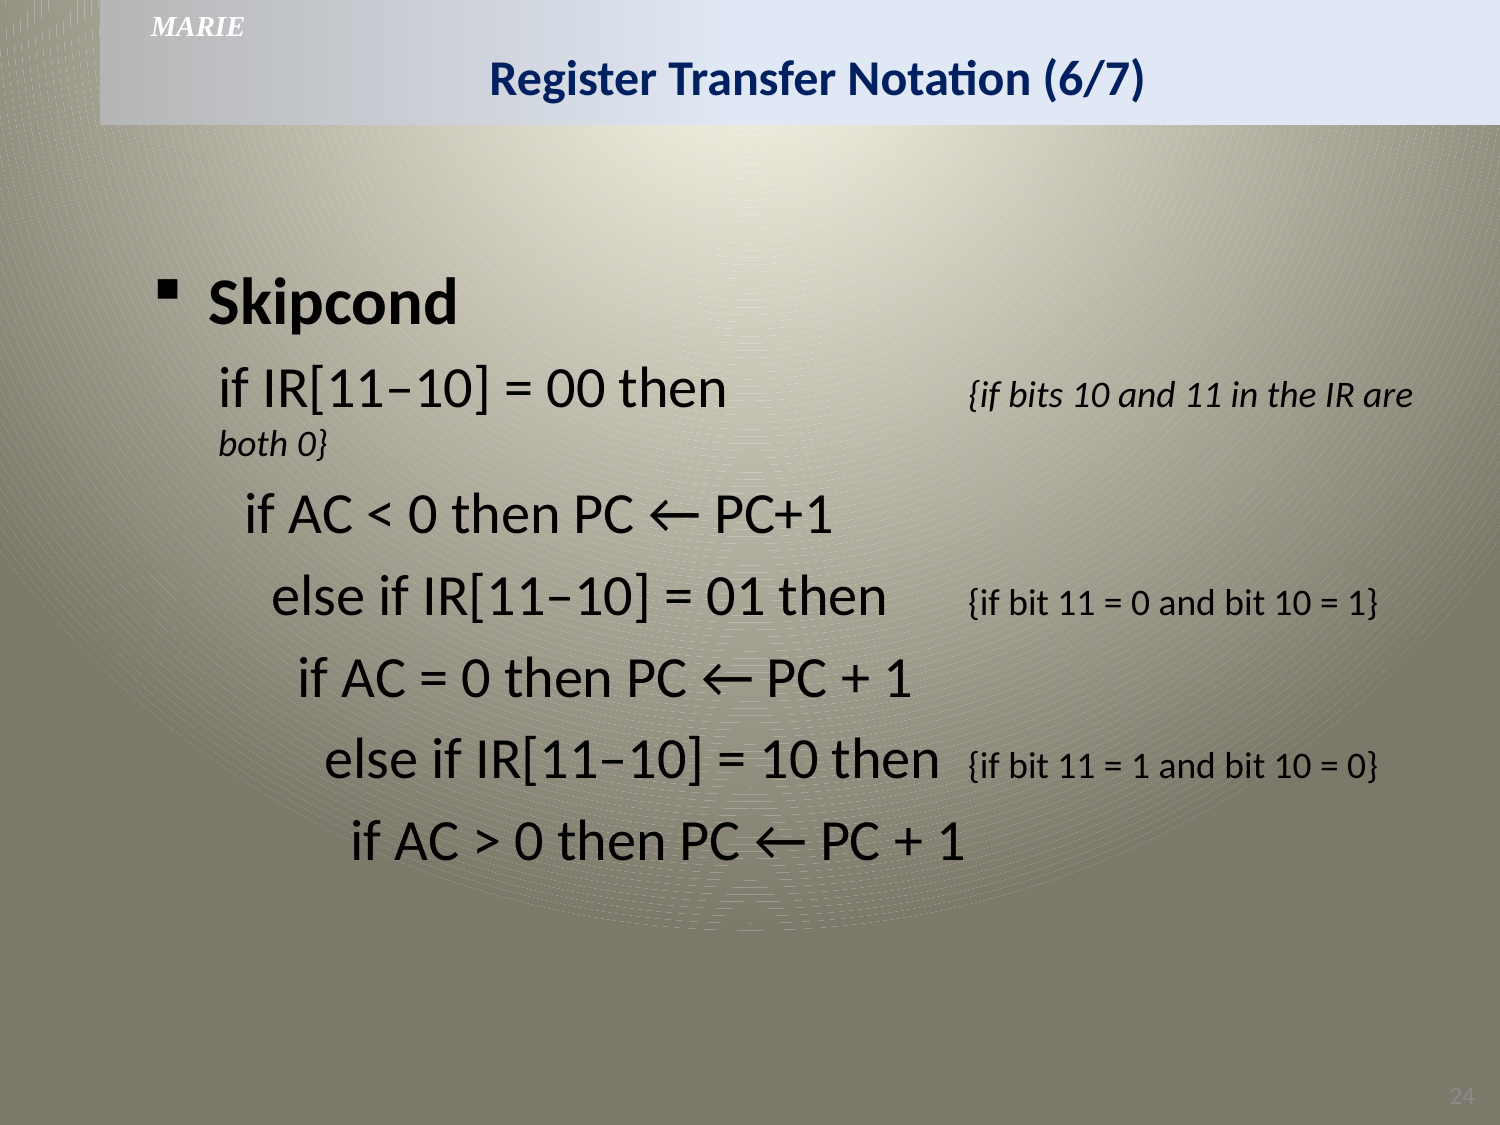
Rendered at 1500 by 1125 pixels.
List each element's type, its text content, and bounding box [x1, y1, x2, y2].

title Register Transfer Notation (6/7) [135, 37, 1500, 113]
list Skipcond if IR[11–10] = 00 then {if bits 10 and 11 in the IR are both 0} if AC < 0 then PC ← PC+1 else if IR[11–10] = 01 then {if bit 11 = 0 and bit 10 = 1} if AC = 0 then PC ← PC + 1 else if IR[11–10] = 10 then {if bit 11 = 1 and bit 10 = 0} if AC > 0 then PC ← PC + 1 [137, 249, 1488, 993]
list MARIE [135, 0, 625, 50]
